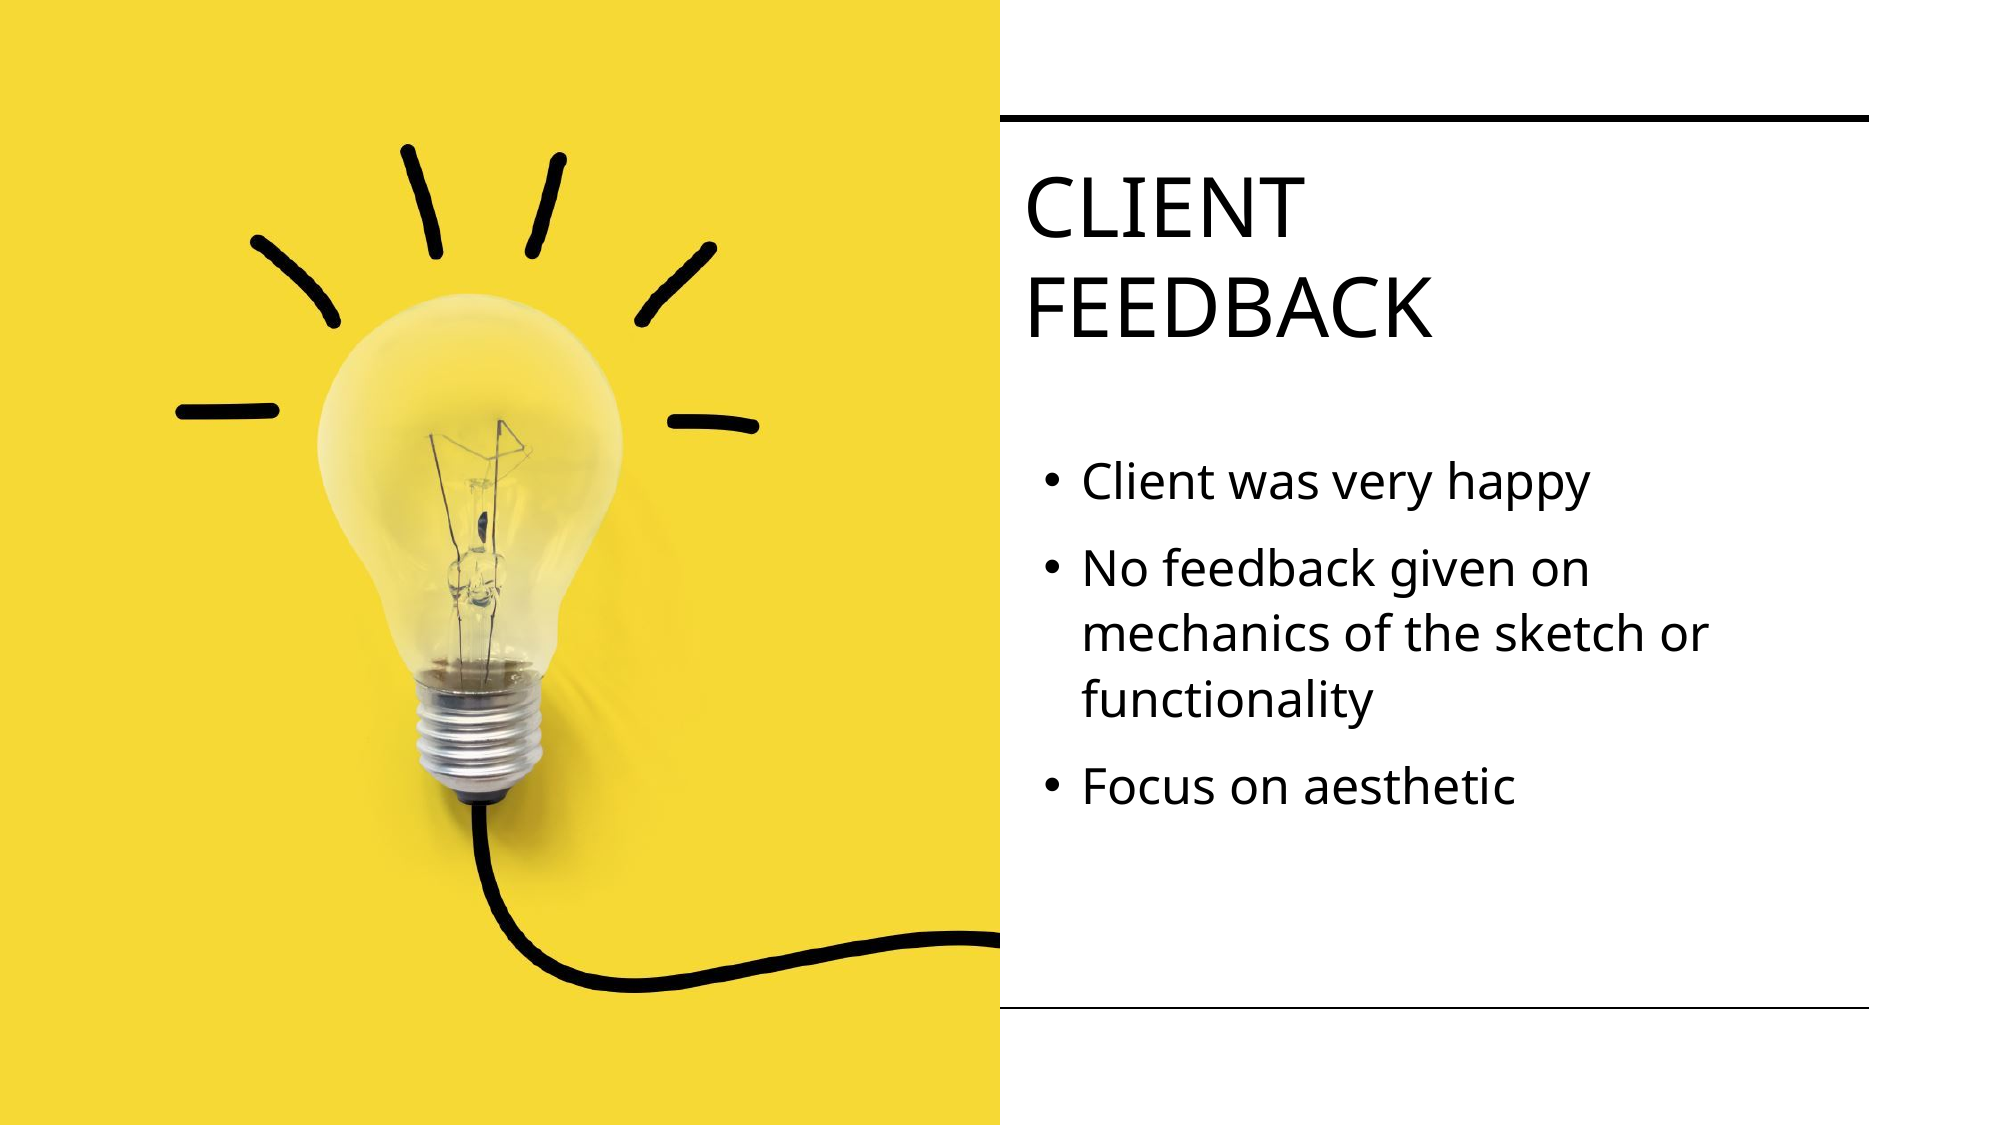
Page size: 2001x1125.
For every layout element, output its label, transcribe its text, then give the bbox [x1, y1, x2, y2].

picture [0, 0, 1000, 1125]
list Client was very happy No feedback given on mechanics of the sketch or functionality Focus on aesthetic [1028, 319, 1751, 939]
title Client feedback [1008, 113, 1690, 394]
